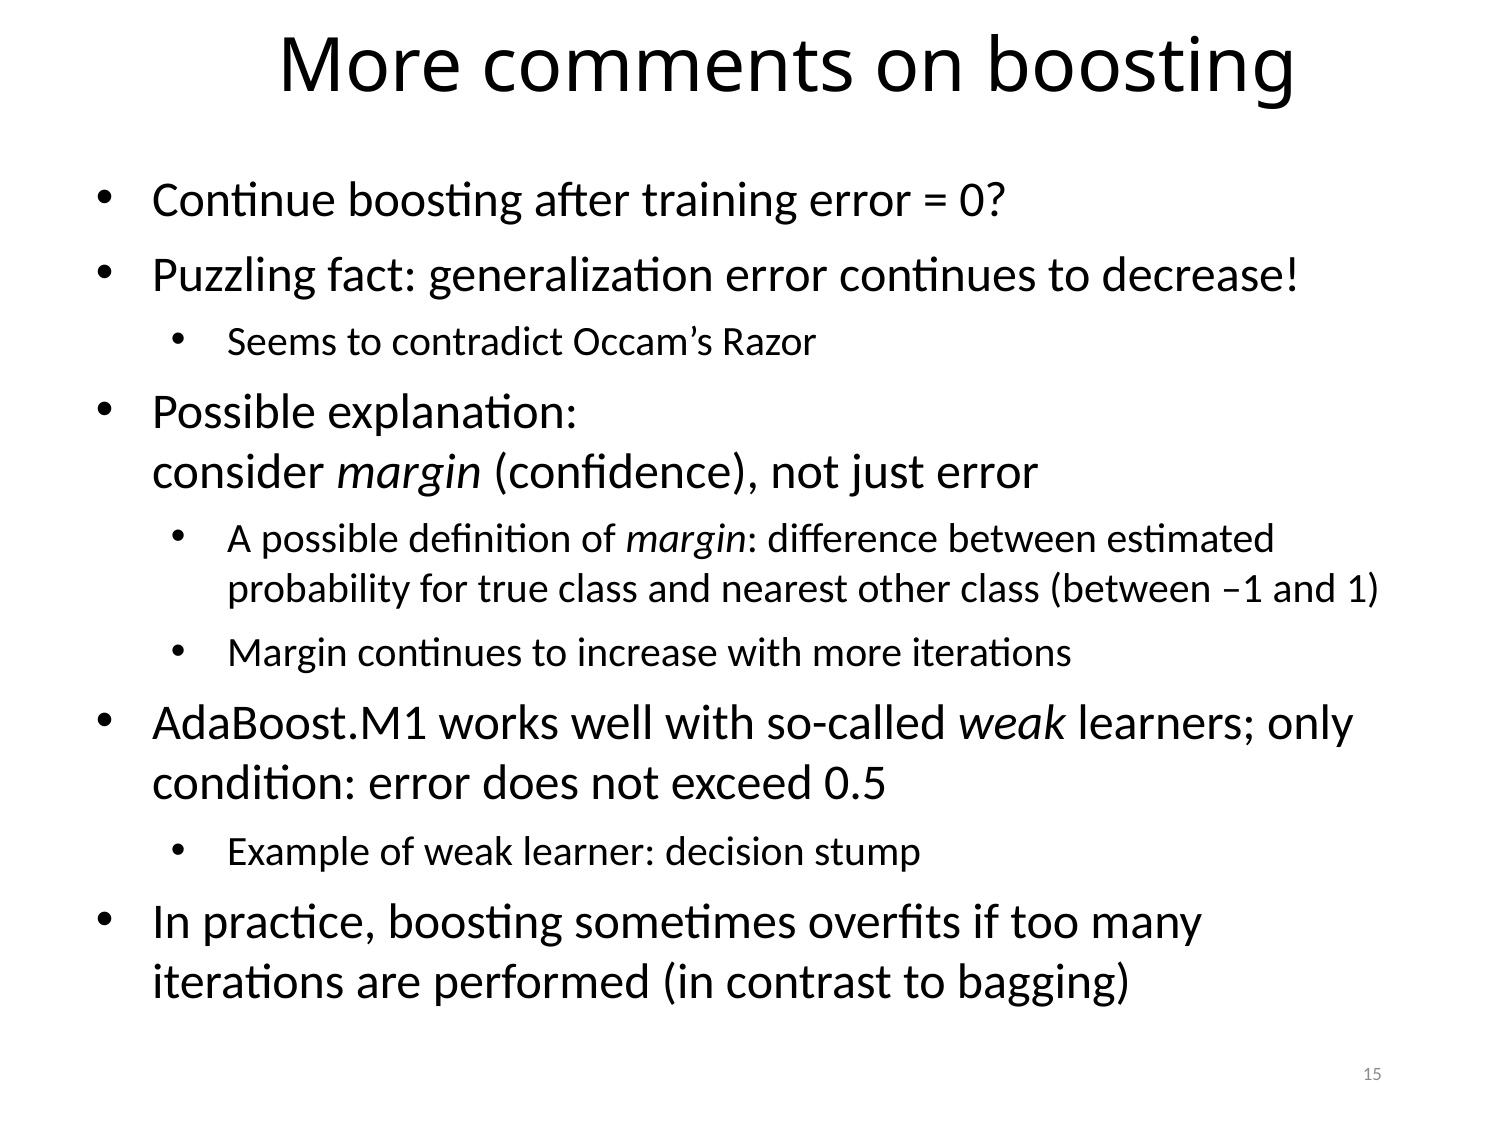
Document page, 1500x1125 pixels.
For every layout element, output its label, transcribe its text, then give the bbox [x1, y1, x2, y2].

title More comments on boosting [262, 0, 1500, 148]
text_box Continue boosting after training error = 0? Puzzling fact: generalization error continues to decrease! Seems to contradict Occam’s Razor Possible explanation: consider margin (confidence), not just error A possible definition of margin: difference between estimated probability for true class and nearest other class (between –1 and 1) Margin continues to increase with more iterations AdaBoost.M1 works well with so-called weak learners; only condition: error does not exceed 0.5 Example of weak learner: decision stump In practice, boosting sometimes overfits if too many iterations are performed (in contrast to bagging) [81, 159, 1410, 1016]
slide_number 15 [1059, 1042, 1397, 1103]
